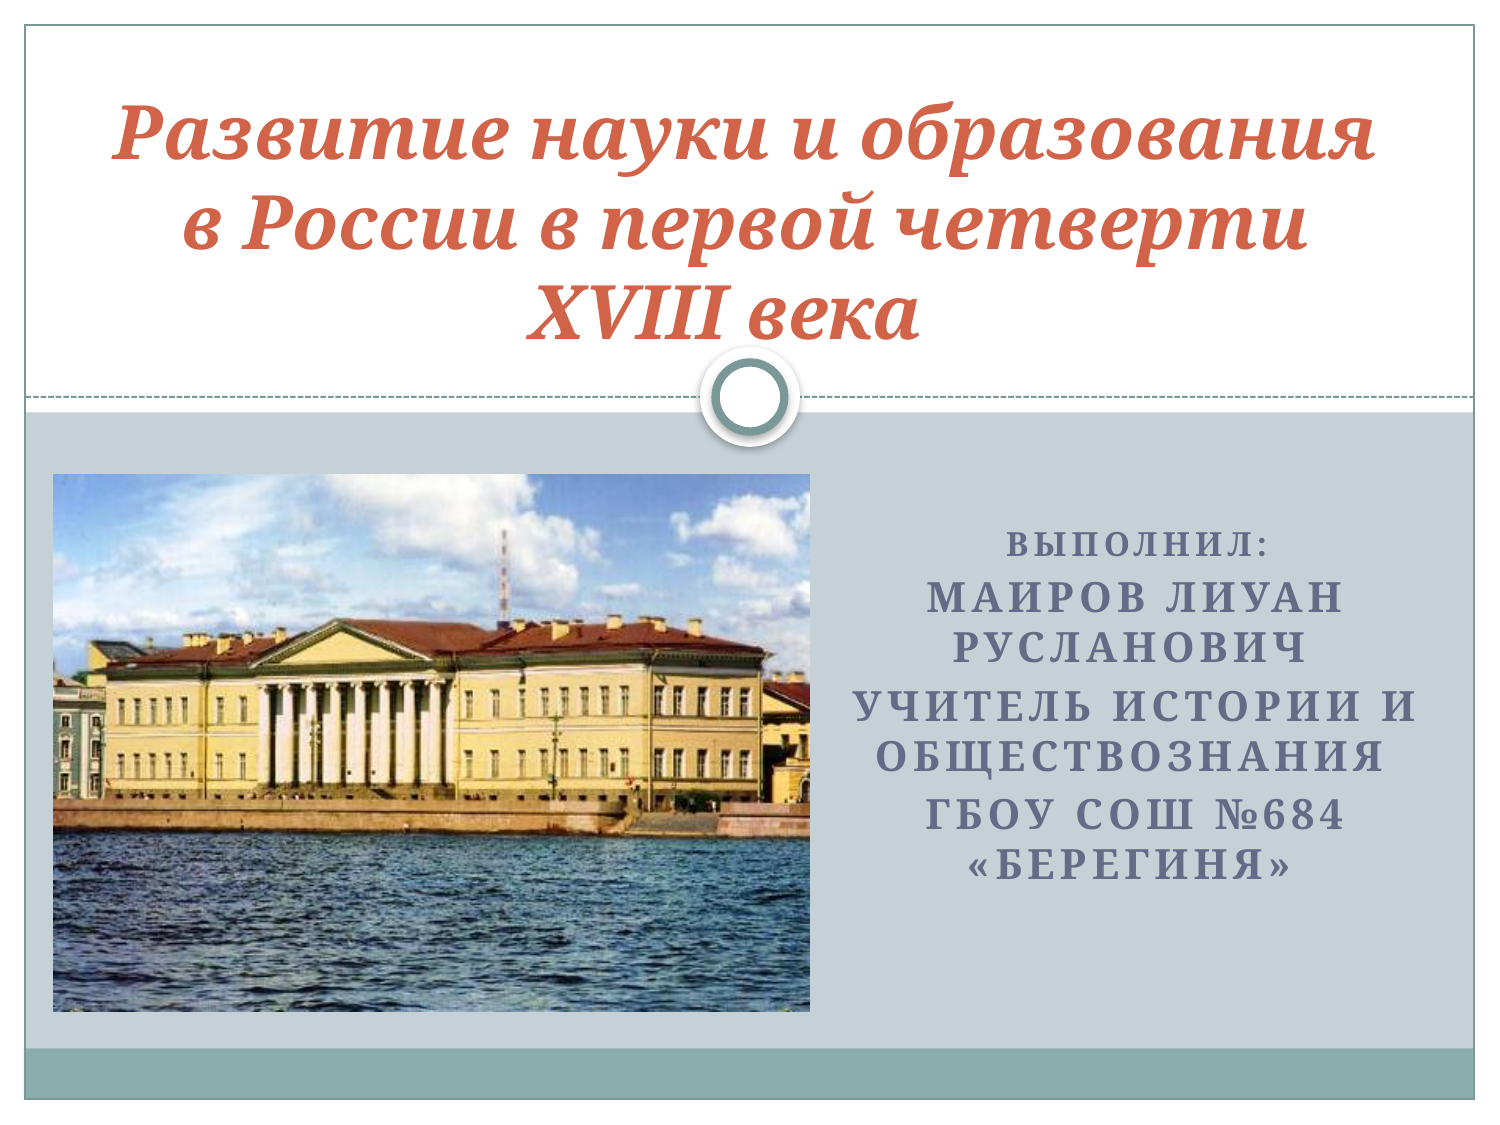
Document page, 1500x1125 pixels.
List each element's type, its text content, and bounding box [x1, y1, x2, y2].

title Развитие науки и образования в России в первой четверти XVIII века [91, 30, 1400, 362]
subtitle Выполнил: Маиров Лиуан Русланович учитель истории и обществознания ГБОУ СОШ №684 «Берегиня» [773, 515, 1500, 1083]
picture [52, 474, 810, 1012]
